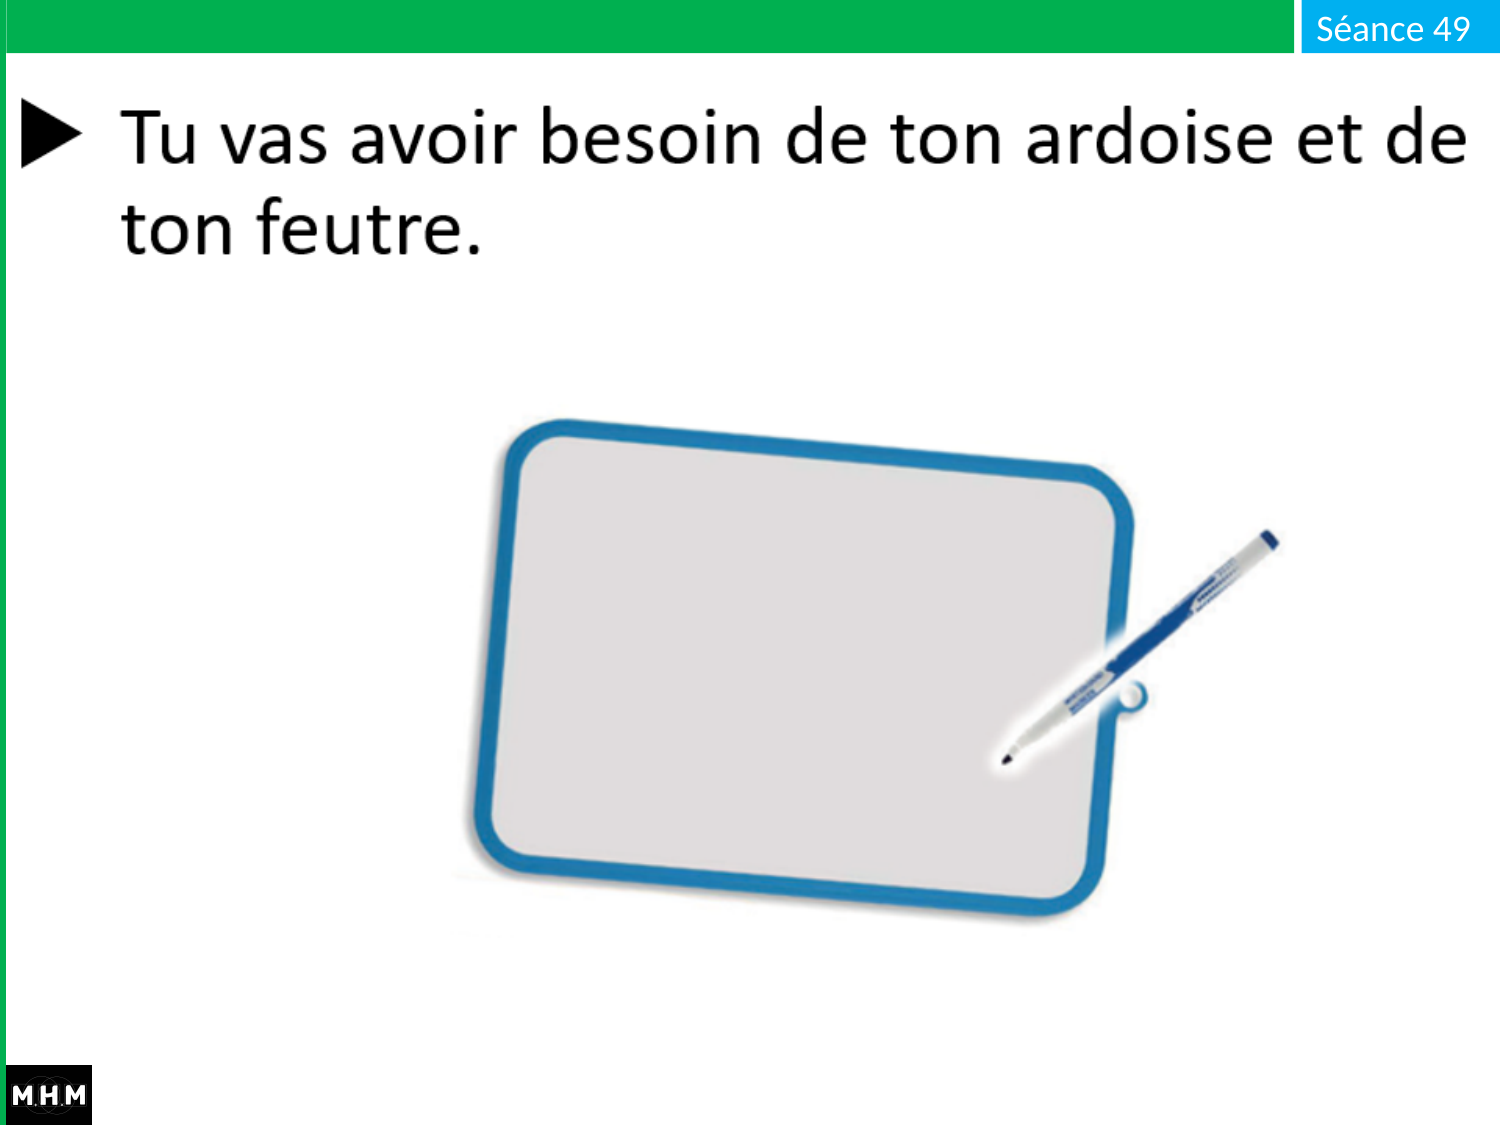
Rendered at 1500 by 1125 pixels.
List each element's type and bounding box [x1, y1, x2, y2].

picture [6, 1065, 92, 1125]
picture [6, 81, 1494, 938]
